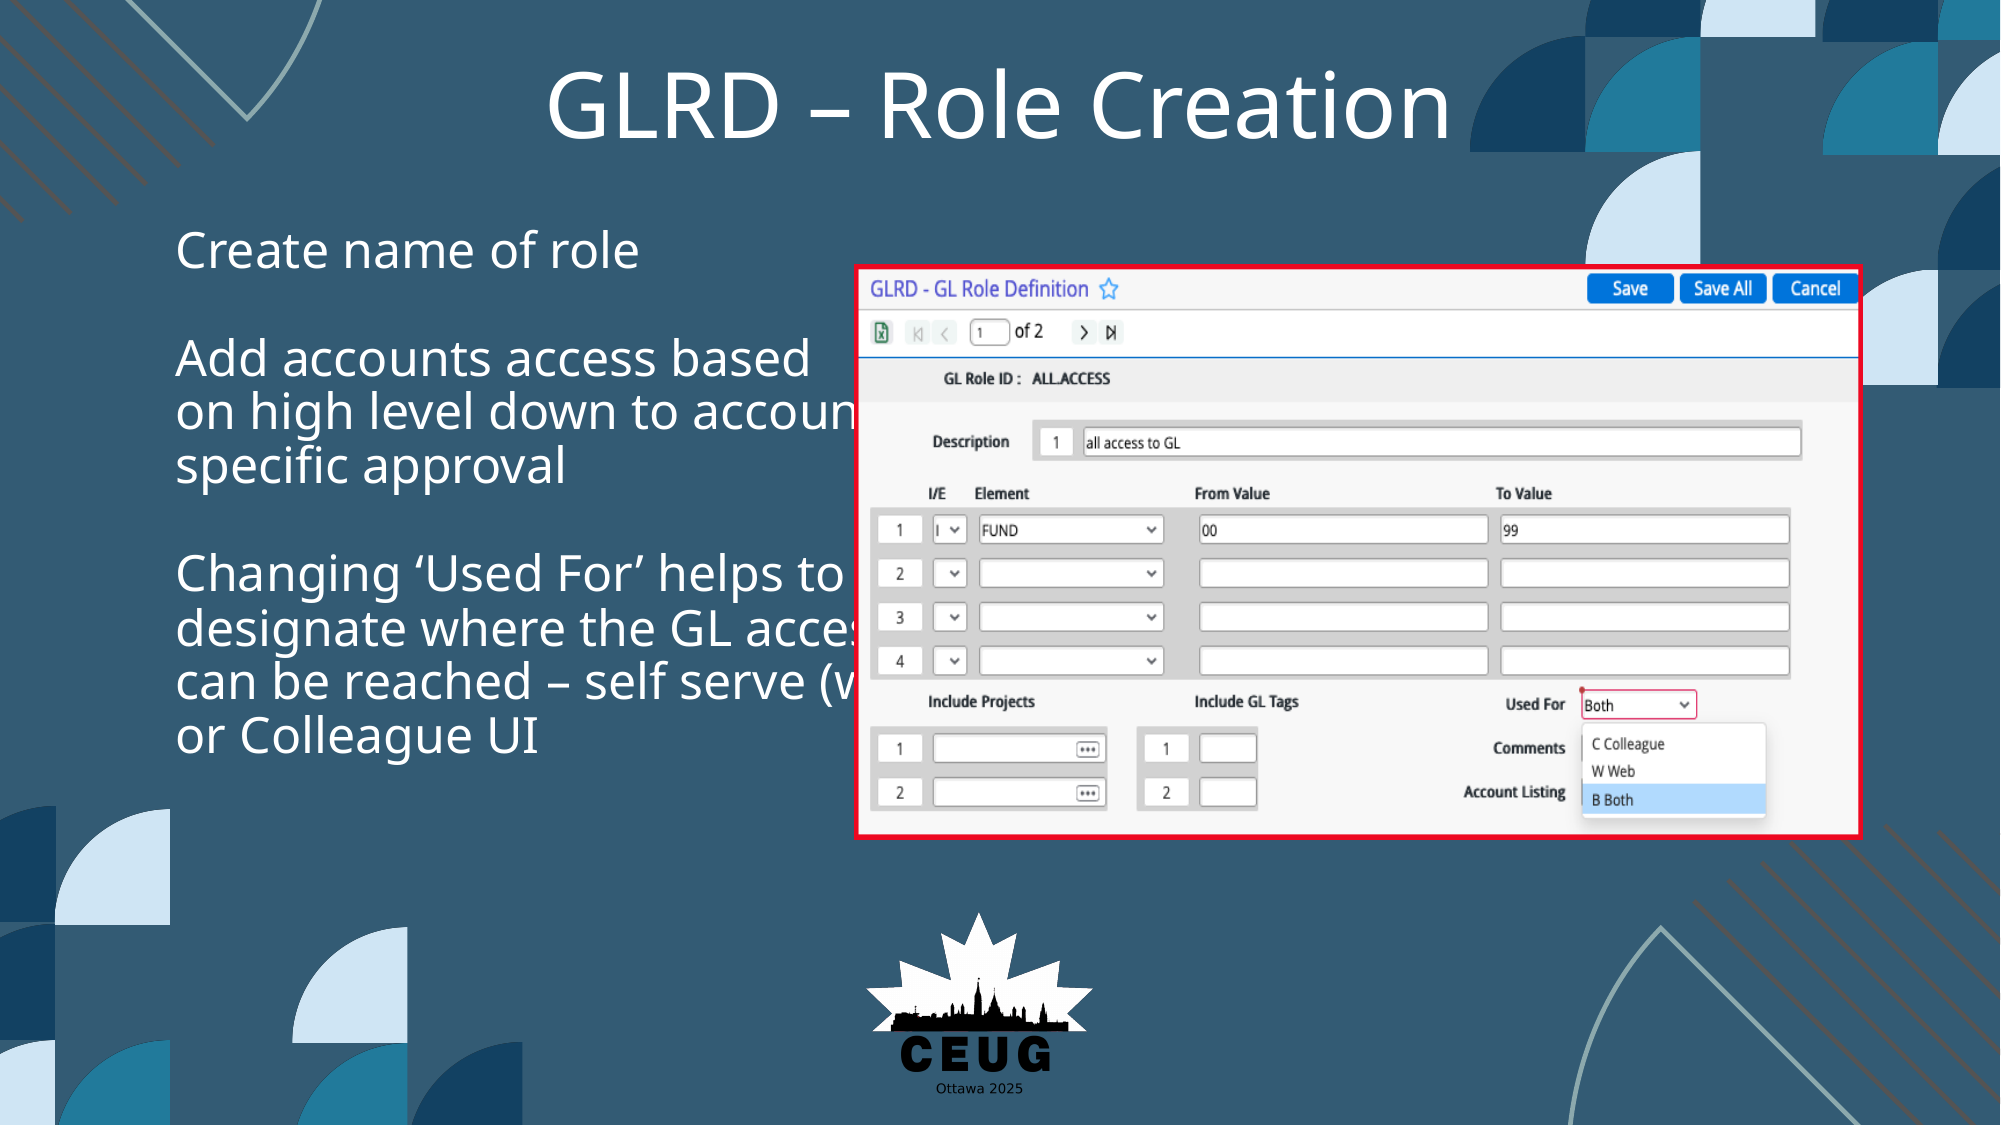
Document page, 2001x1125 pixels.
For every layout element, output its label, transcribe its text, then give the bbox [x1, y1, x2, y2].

title Create name of role Add accounts access based on high level down to account specific approval Changing ‘Used For’ helps to designate where the GL access can be reached – self serve (web) or Colleague UI [160, 218, 1863, 930]
picture [866, 930, 1093, 1100]
text_box GLRD – Role Creation [137, 0, 1863, 218]
picture [854, 0, 2001, 841]
picture [0, 806, 170, 1125]
picture [292, 930, 523, 1125]
